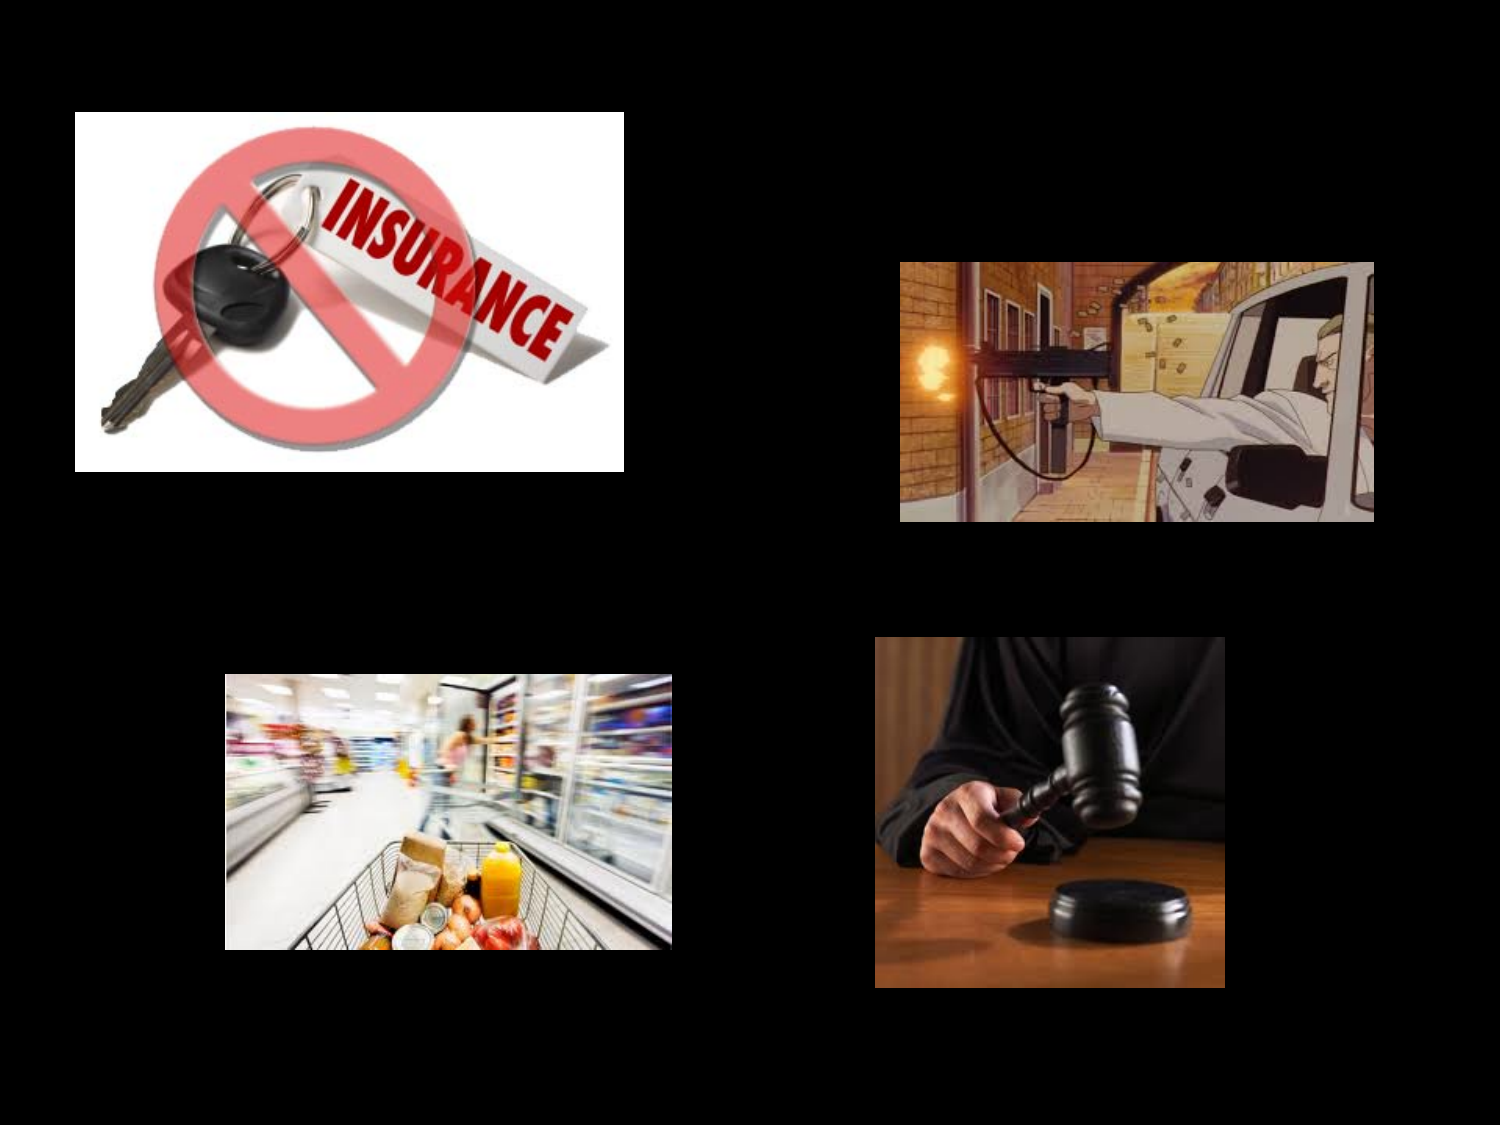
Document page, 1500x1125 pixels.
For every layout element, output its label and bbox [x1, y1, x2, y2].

picture [899, 262, 1374, 523]
picture [224, 674, 673, 951]
picture [74, 112, 624, 473]
picture [874, 637, 1226, 988]
